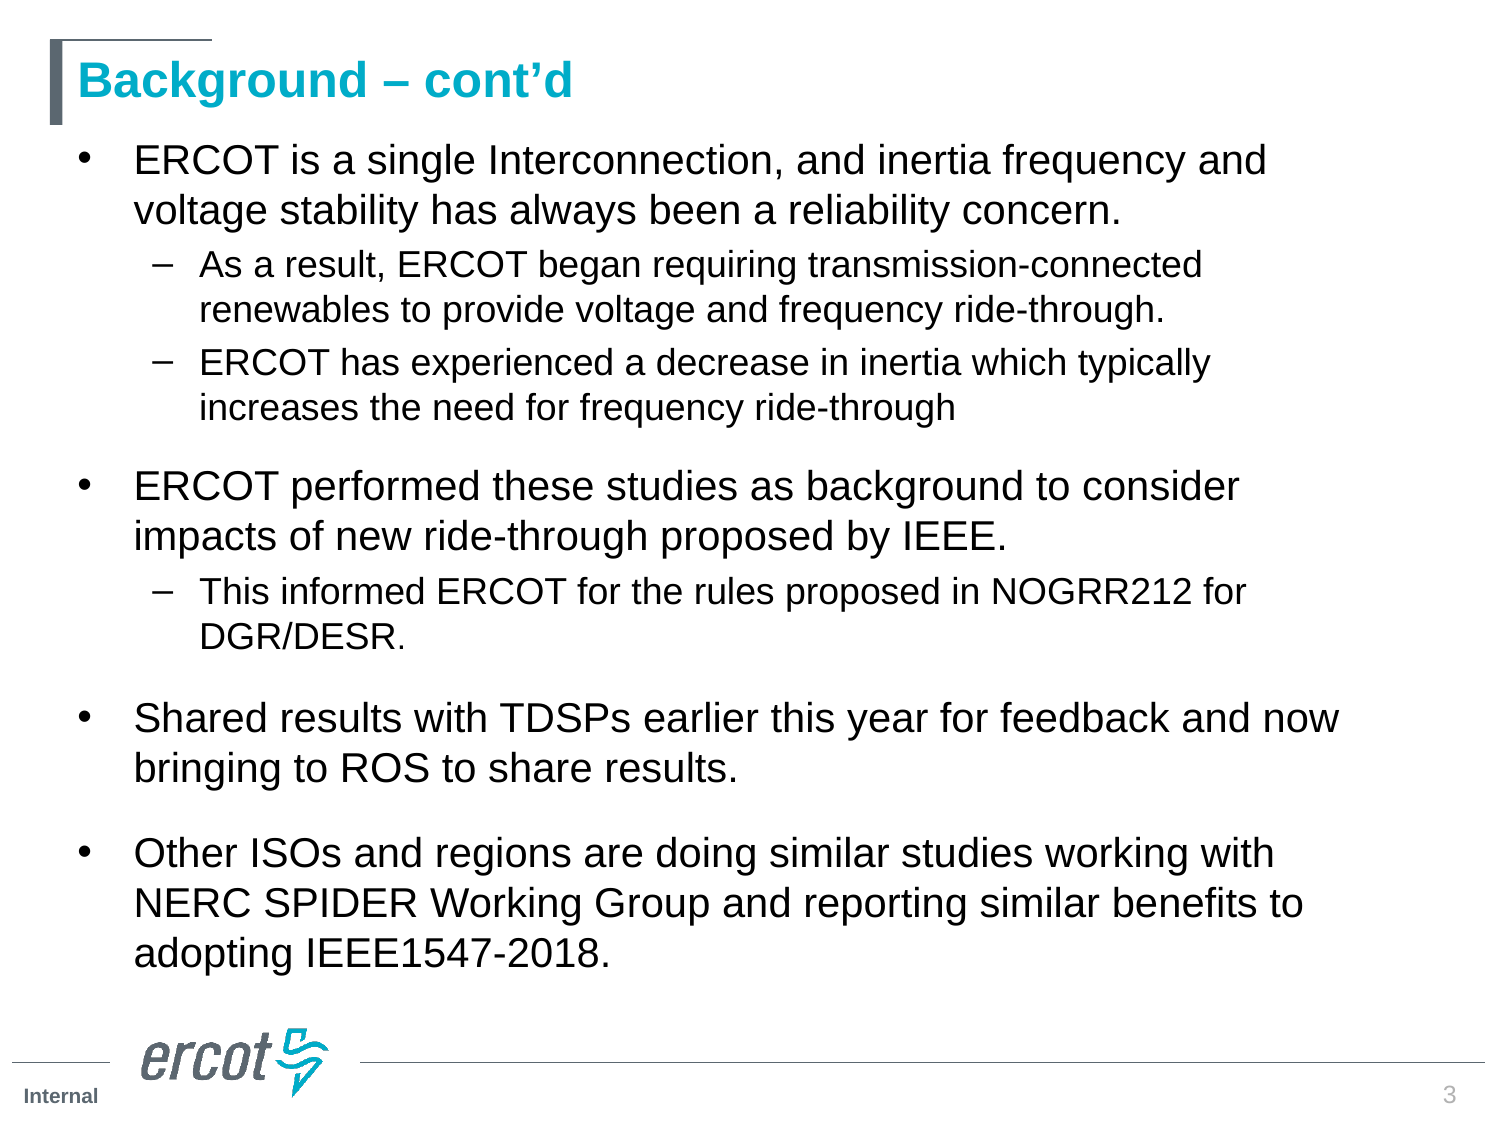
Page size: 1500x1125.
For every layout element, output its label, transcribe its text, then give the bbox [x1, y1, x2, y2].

slide_number 3 [1412, 1076, 1488, 1112]
title Background – cont’d [62, 39, 1450, 125]
list ERCOT is a single Interconnection, and inertia frequency and voltage stability has always been a reliability concern. As a result, ERCOT began requiring transmission-connected renewables to provide voltage and frequency ride-through. ERCOT has experienced a decrease in inertia which typically increases the need for frequency ride-through ERCOT performed these studies as background to consider impacts of new ride-through proposed by IEEE. This informed ERCOT for the rules proposed in NOGRR212 for DGR/DESR. Shared results with TDSPs earlier this year for feedback and now bringing to ROS to share results. Other ISOs and regions are doing similar studies working with NERC SPIDER Working Group and reporting similar benefits to adopting IEEE1547-2018. [62, 125, 1369, 1000]
picture [137, 1024, 332, 1100]
